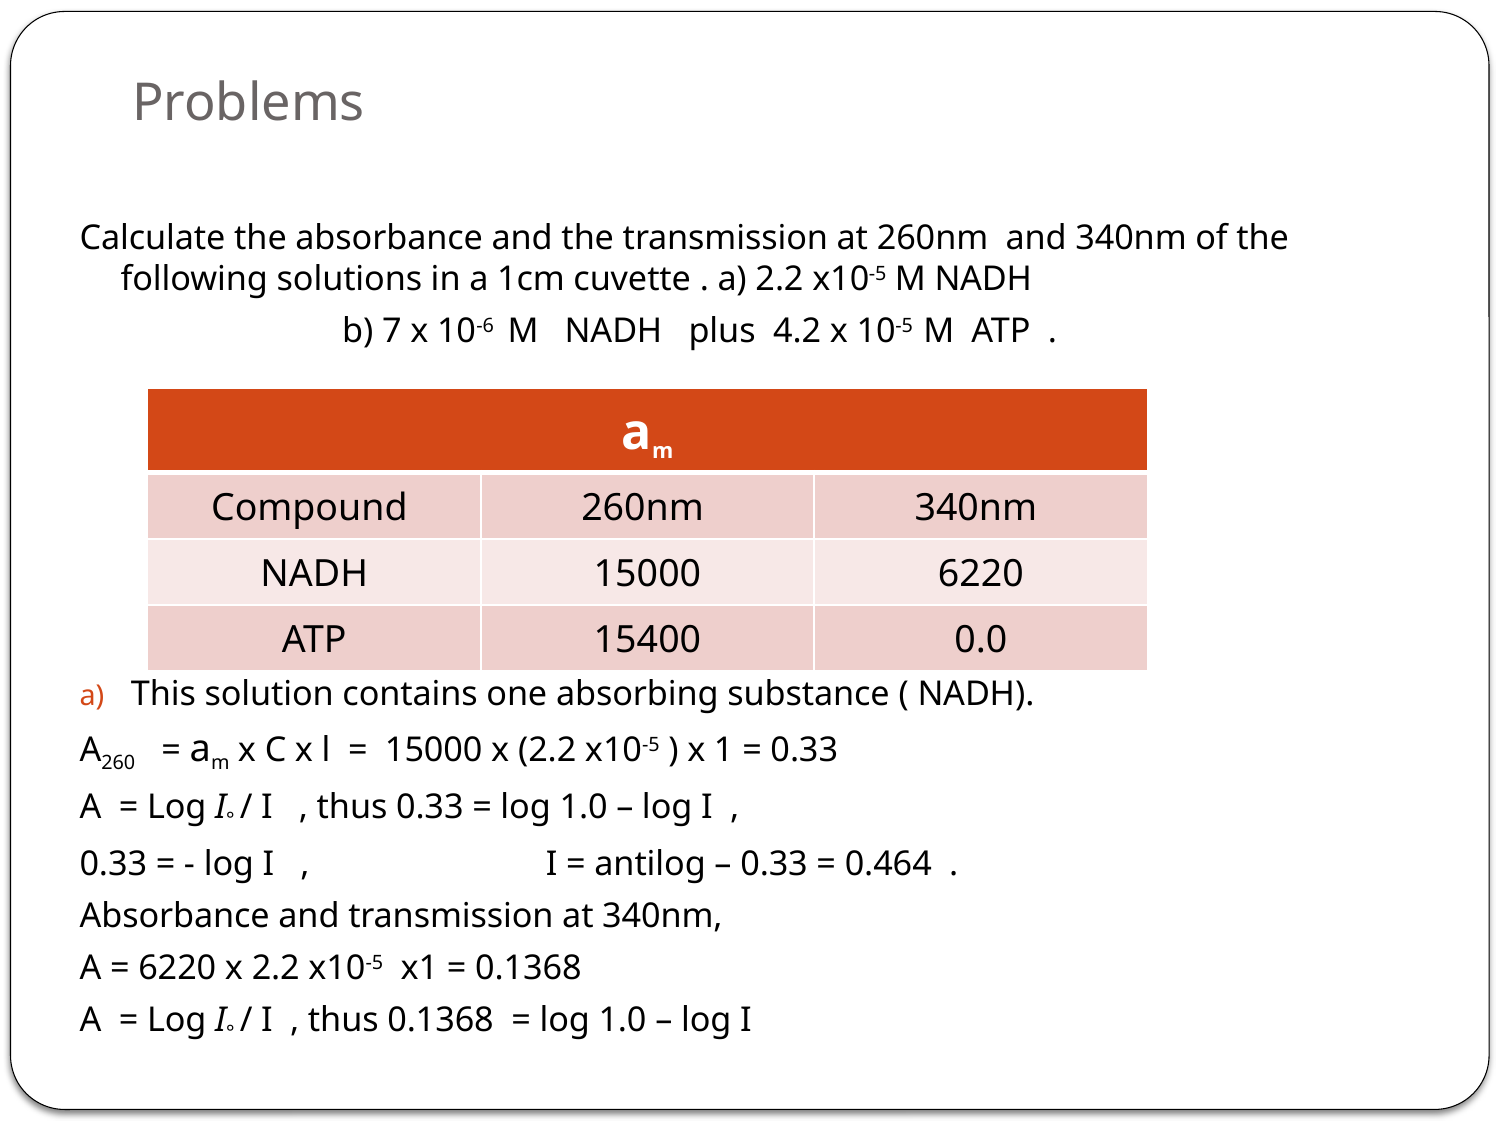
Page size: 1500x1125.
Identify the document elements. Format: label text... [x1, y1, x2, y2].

table_cell 6220 [815, 540, 1147, 604]
table_cell 260nm [482, 475, 813, 538]
table_cell 15000 [482, 540, 813, 604]
table_cell 0.0 [815, 606, 1147, 670]
table_cell 15400 [482, 606, 813, 670]
list Calculate the absorbance and the transmission at 260nm and 340nm of the following solutions in a 1cm cuvette . a) 2.2 x10-5 M NADH b) 7 x 10-6 M NADH plus 4.2 x 10-5 M ATP . This solution contains one absorbing substance ( NADH). A260 = am x C x l = 15000 x (2.2 x10-5 ) x 1 = 0.33 A = Log I° / I , thus 0.33 = log 1.0 – log I , 0.33 = - log I , I = antilog – 0.33 = 0.464 . Absorbance and transmission at 340nm, A = 6220 x 2.2 x10-5 x1 = 0.1368 A = Log I° / I , thus 0.1368 = log 1.0 – log I [64, 208, 1425, 1059]
table_cell 340nm [815, 475, 1147, 538]
table_cell ATP [148, 606, 480, 670]
table_cell NADH [148, 540, 480, 604]
table_header am [148, 389, 1147, 470]
title Problems [100, 45, 1425, 149]
table_cell Compound [148, 475, 480, 538]
